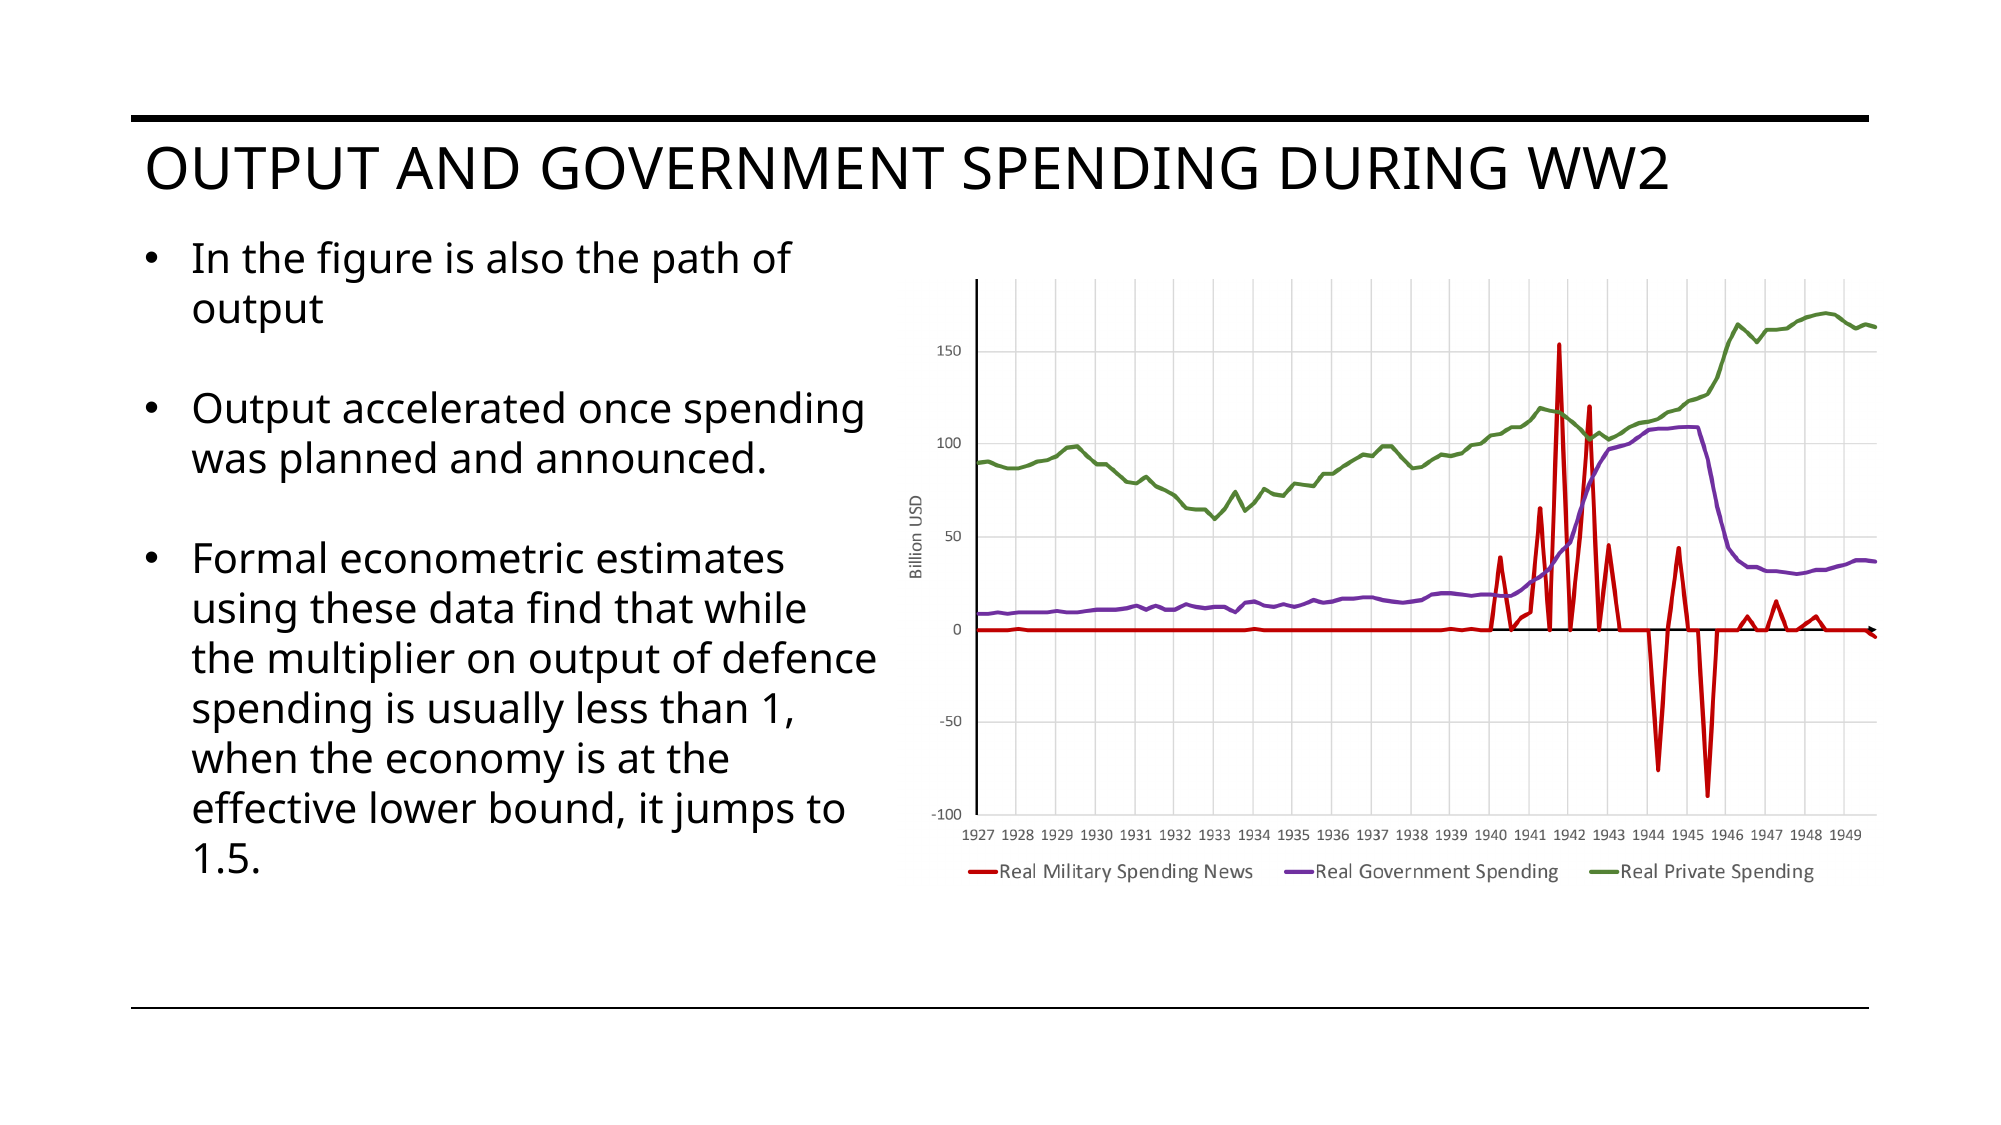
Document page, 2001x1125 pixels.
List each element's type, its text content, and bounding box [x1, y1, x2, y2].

picture [897, 279, 1884, 886]
title Output and government spending during WW2 [129, 123, 1798, 225]
list In the figure is also the path of output Output accelerated once spending was planned and announced. Formal econometric estimates using these data find that while the multiplier on output of defence spending is usually less than 1, when the economy is at the effective lower bound, it jumps to 1.5. [129, 224, 898, 967]
